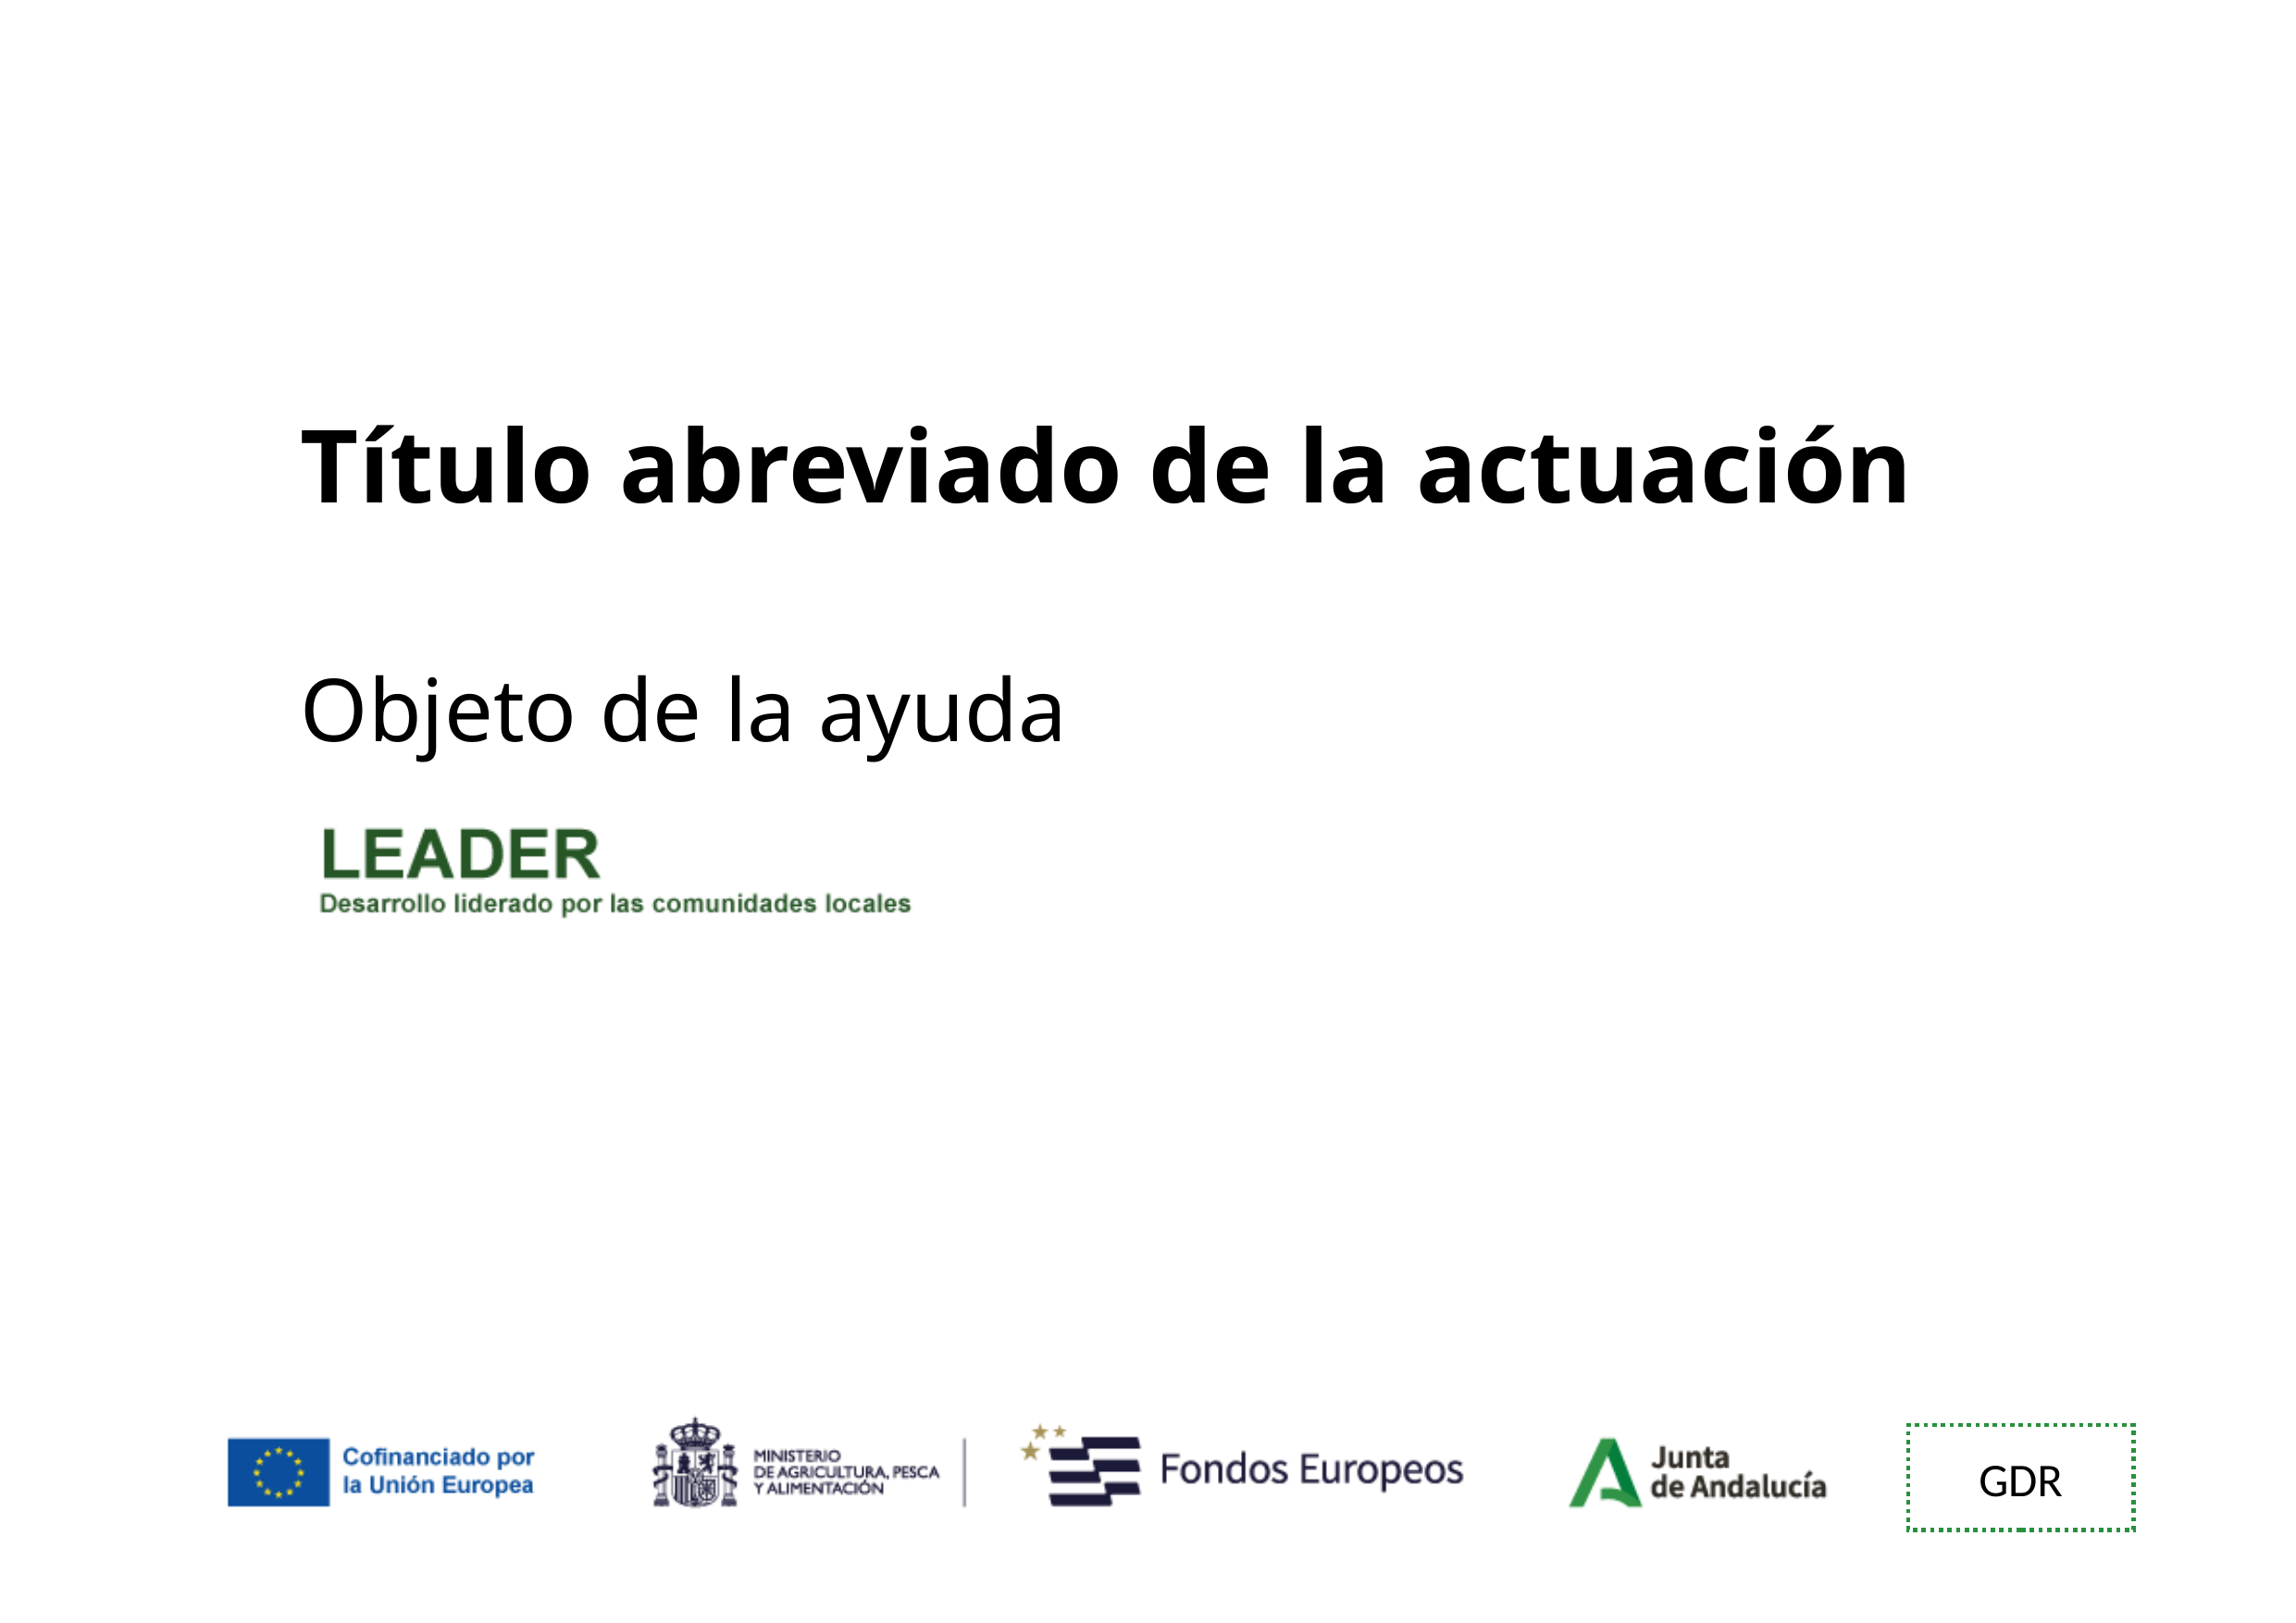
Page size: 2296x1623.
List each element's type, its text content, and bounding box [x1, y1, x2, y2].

title Título abreviado de la actuación [287, 331, 2009, 530]
picture [0, 1391, 2292, 1564]
picture [1, 812, 2296, 935]
subtitle Objeto de la ayuda [287, 659, 2009, 812]
